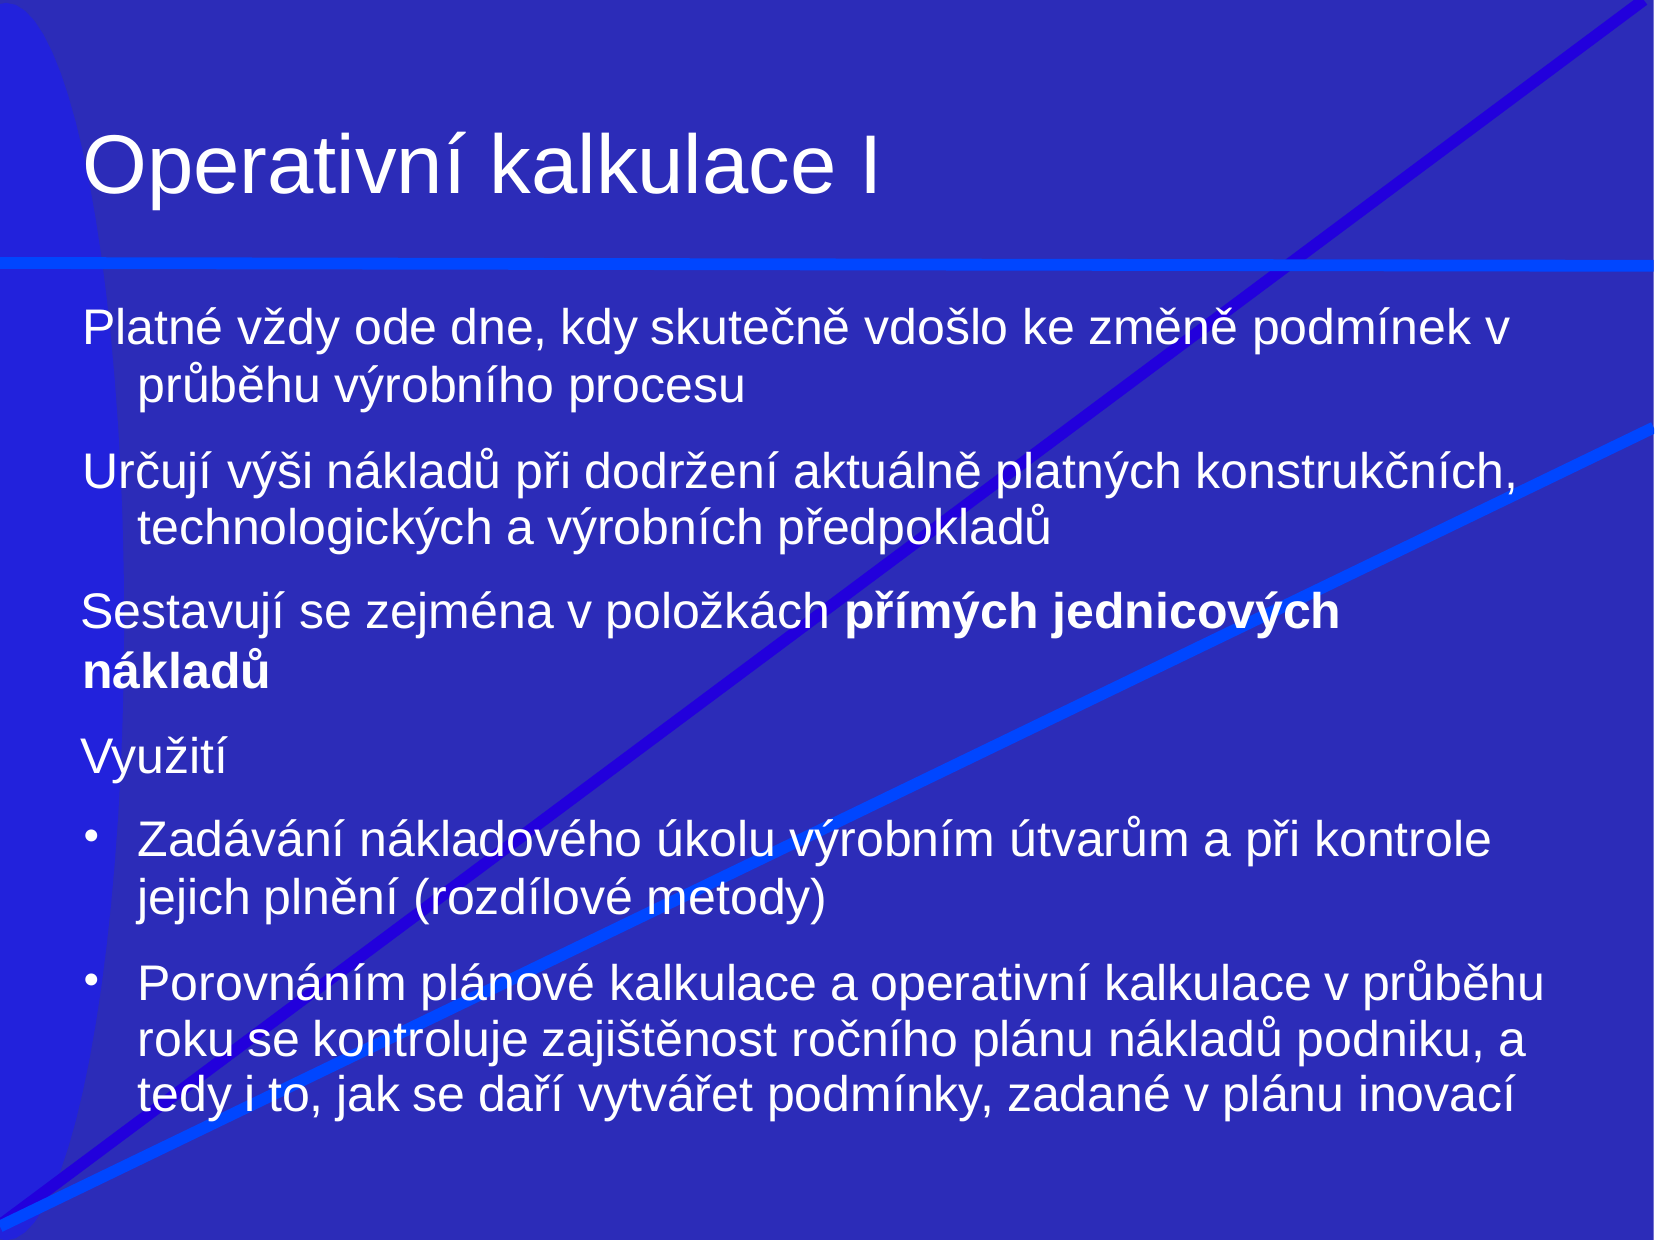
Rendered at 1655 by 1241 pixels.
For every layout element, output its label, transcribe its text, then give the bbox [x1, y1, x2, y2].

text_box Platné vždy ode dne, kdy skutečně vdošlo ke změně podmínek v průběhu výrobního procesu Určují výši nákladů při dodržení aktuálně platných konstrukčních, technologických a výrobních předpokladů Sestavují se zejména v položkách přímých jednicových nákladů Využití Zadávání nákladového úkolu výrobním útvarům a při kontrole jejich plnění (rozdílové metody) Porovnáním plánové kalkulace a operativní kalkulace v průběhu roku se kontroluje zajištěnost ročního plánu nákladů podniku, a tedy i to, jak se daří vytvářet podmínky, zadané v plánu inovací [80, 296, 1556, 1122]
title Operativní kalkulace I [80, 110, 1574, 318]
